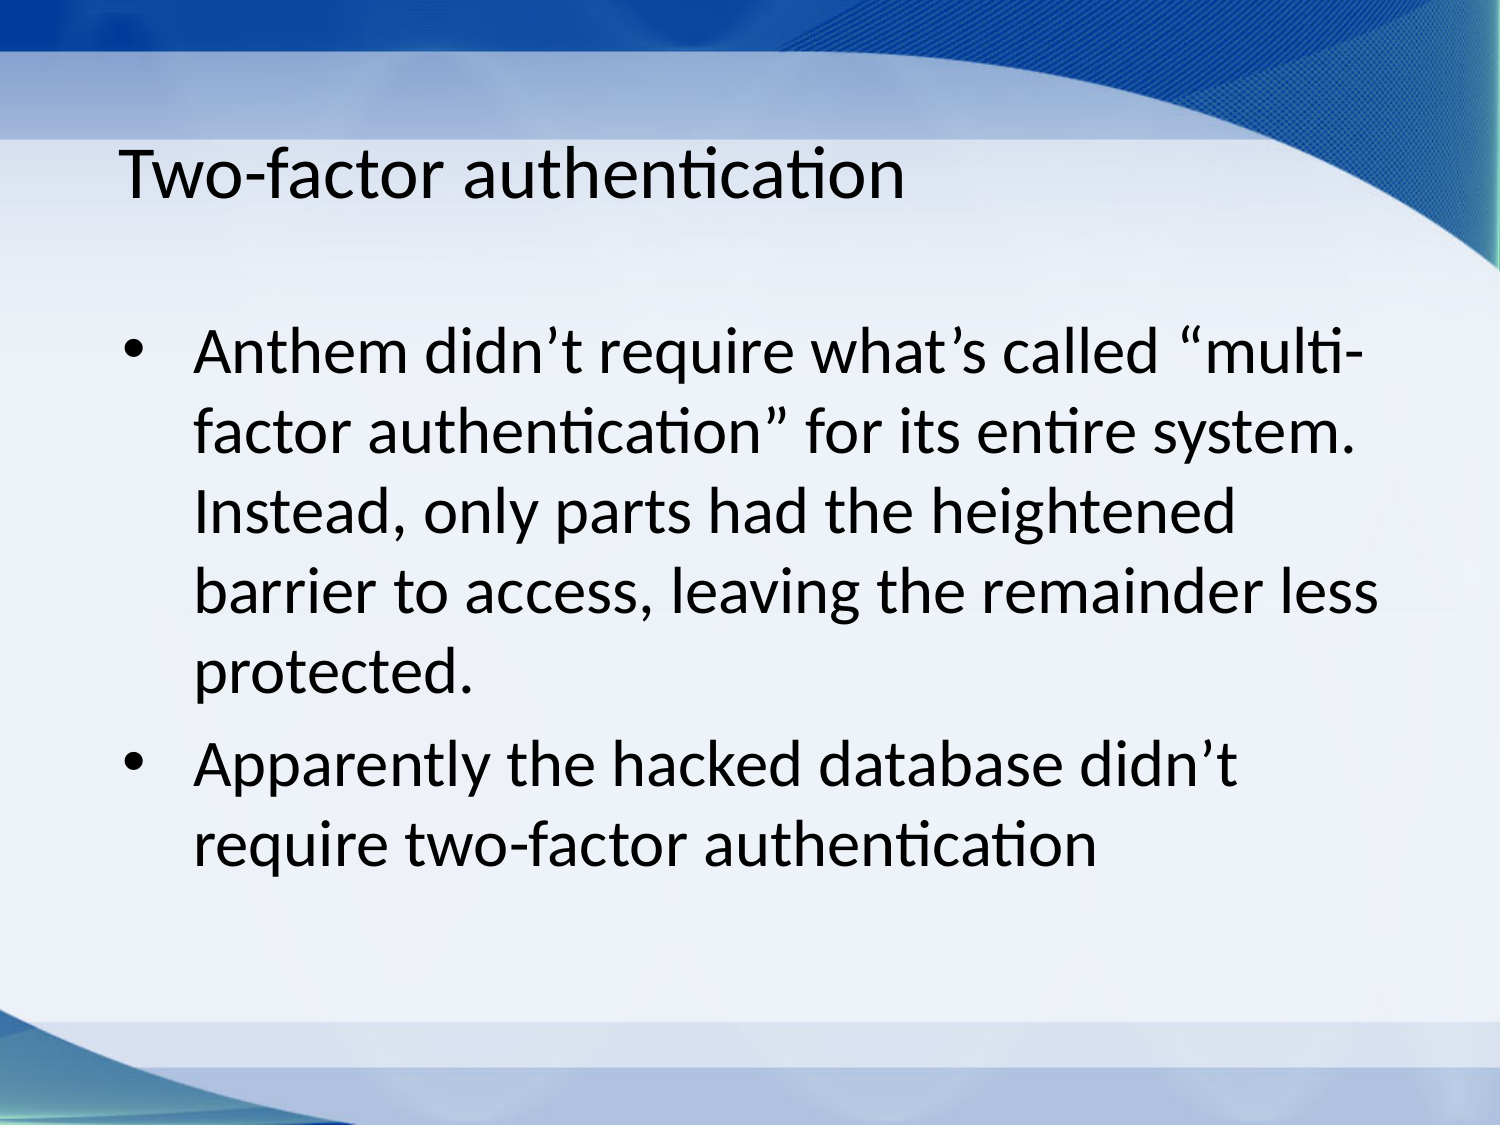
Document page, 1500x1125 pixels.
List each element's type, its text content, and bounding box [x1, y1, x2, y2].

list Anthem didn’t require what’s called “multi-factor authentication” for its entire system. Instead, only parts had the heightened barrier to access, leaving the remainder less protected. Apparently the hacked database didn’t require two-factor authentication [103, 299, 1397, 1014]
picture [0, 0, 1500, 1125]
title Two-factor authentication [103, 59, 1397, 278]
